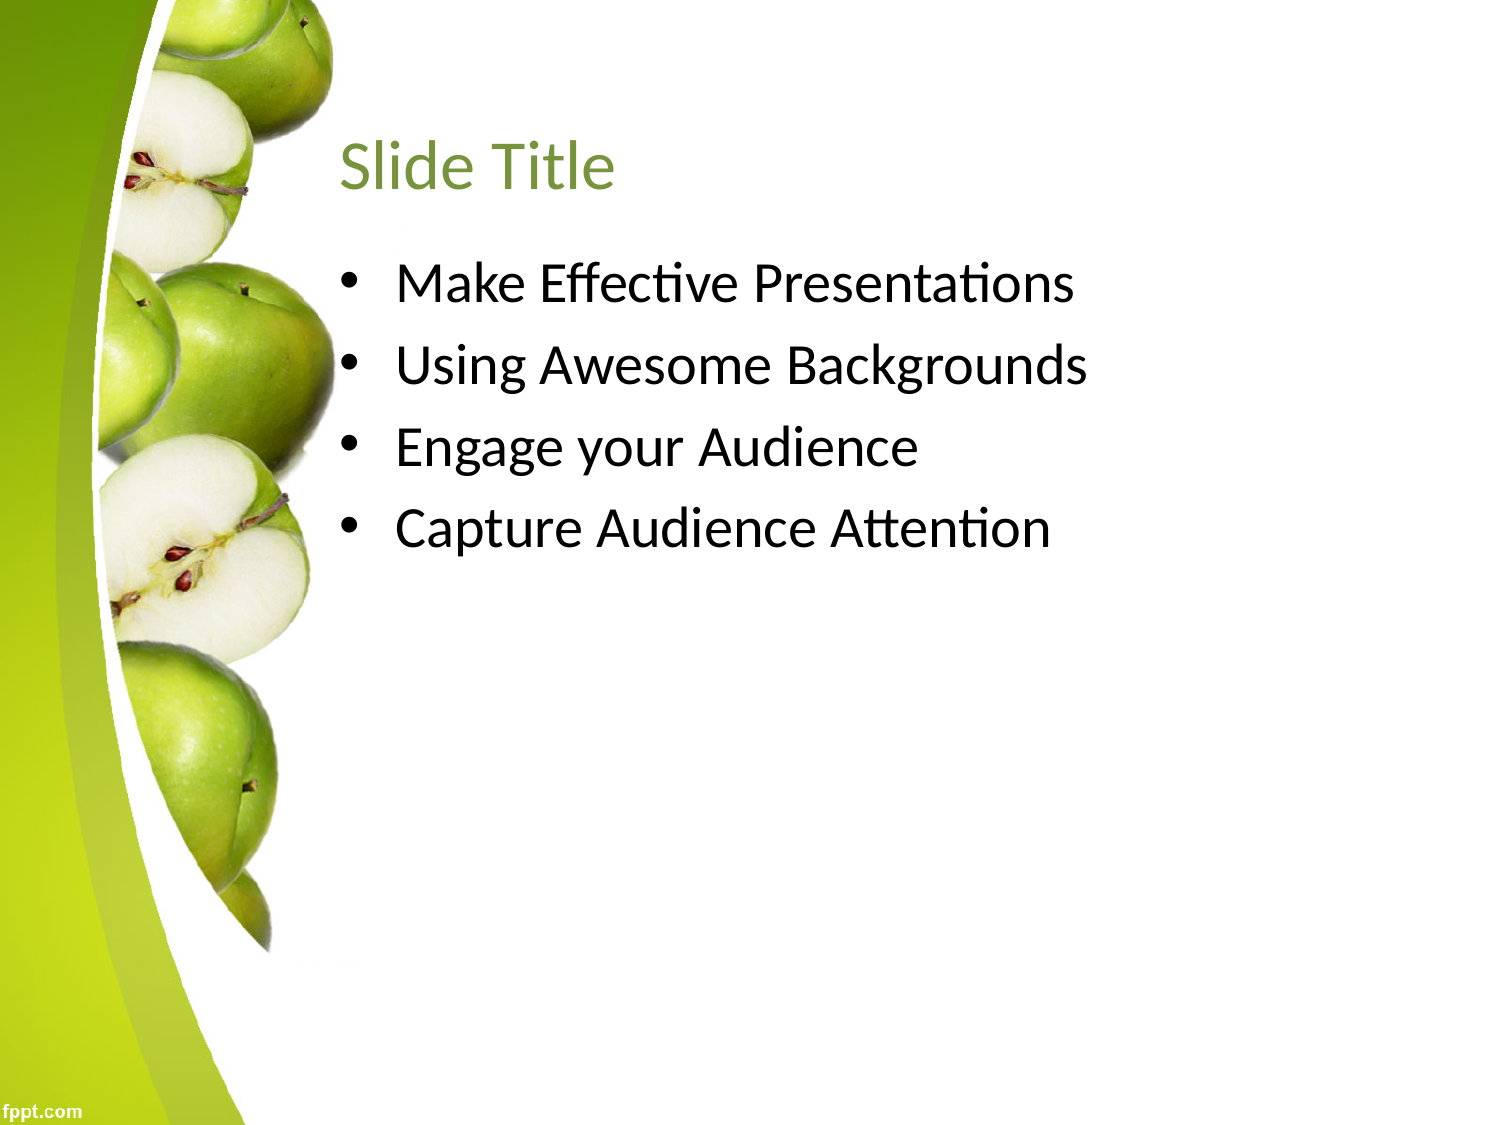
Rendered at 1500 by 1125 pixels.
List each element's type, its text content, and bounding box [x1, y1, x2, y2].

title Slide Title [324, 111, 1476, 212]
picture [0, 0, 1500, 1125]
list Make Effective Presentations Using Awesome Backgrounds Engage your Audience Capture Audience Attention [324, 236, 1476, 989]
